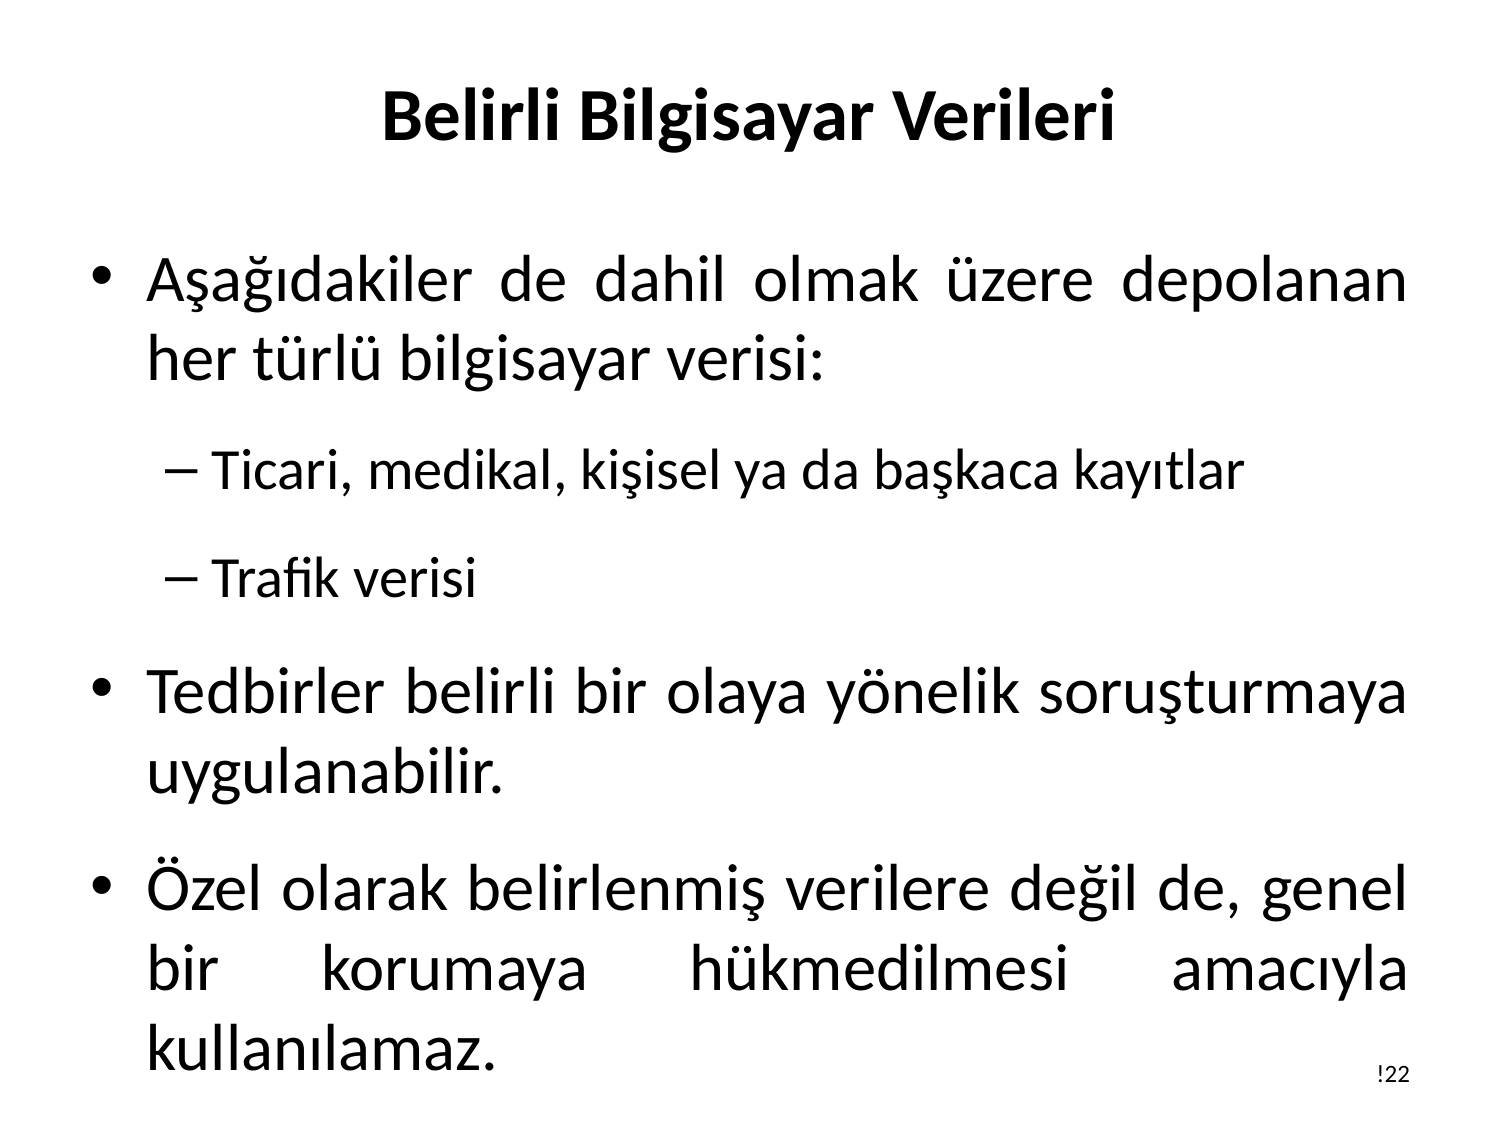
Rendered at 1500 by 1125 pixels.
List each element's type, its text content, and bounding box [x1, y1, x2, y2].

title Belirli Bilgisayar Verileri [74, 16, 1426, 205]
slide_number !22 [1074, 1042, 1425, 1103]
list Aşağıdakiler de dahil olmak üzere depolanan her türlü bilgisayar verisi: Ticari, medikal, kişisel ya da başkaca kayıtlar Trafik verisi Tedbirler belirli bir olaya yönelik soruşturmaya uygulanabilir. Özel olarak belirlenmiş verilere değil de, genel bir korumaya hükmedilmesi amacıyla kullanılamaz. [74, 226, 1426, 970]
